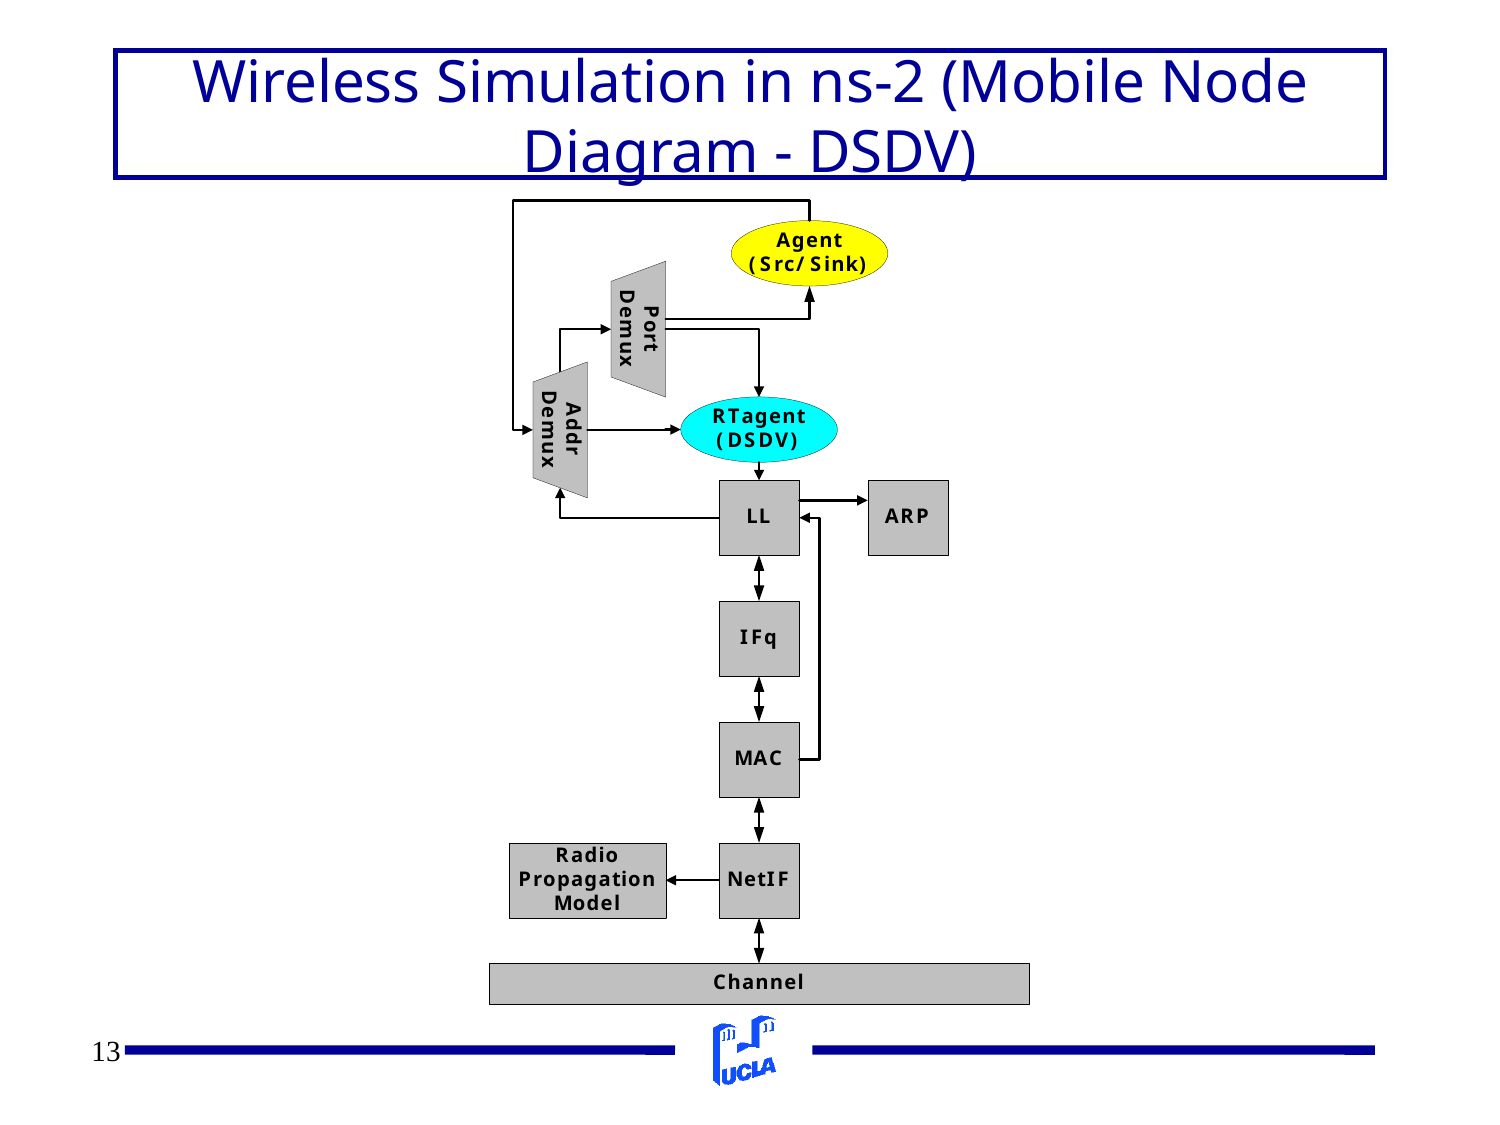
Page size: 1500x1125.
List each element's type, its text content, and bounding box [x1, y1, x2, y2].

picture [704, 1012, 785, 1090]
slide_number 13 [62, 1024, 151, 1076]
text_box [487, 187, 1032, 1009]
title Wireless Simulation in ns-2 (Mobile Node Diagram - DSDV) [113, 48, 1387, 180]
